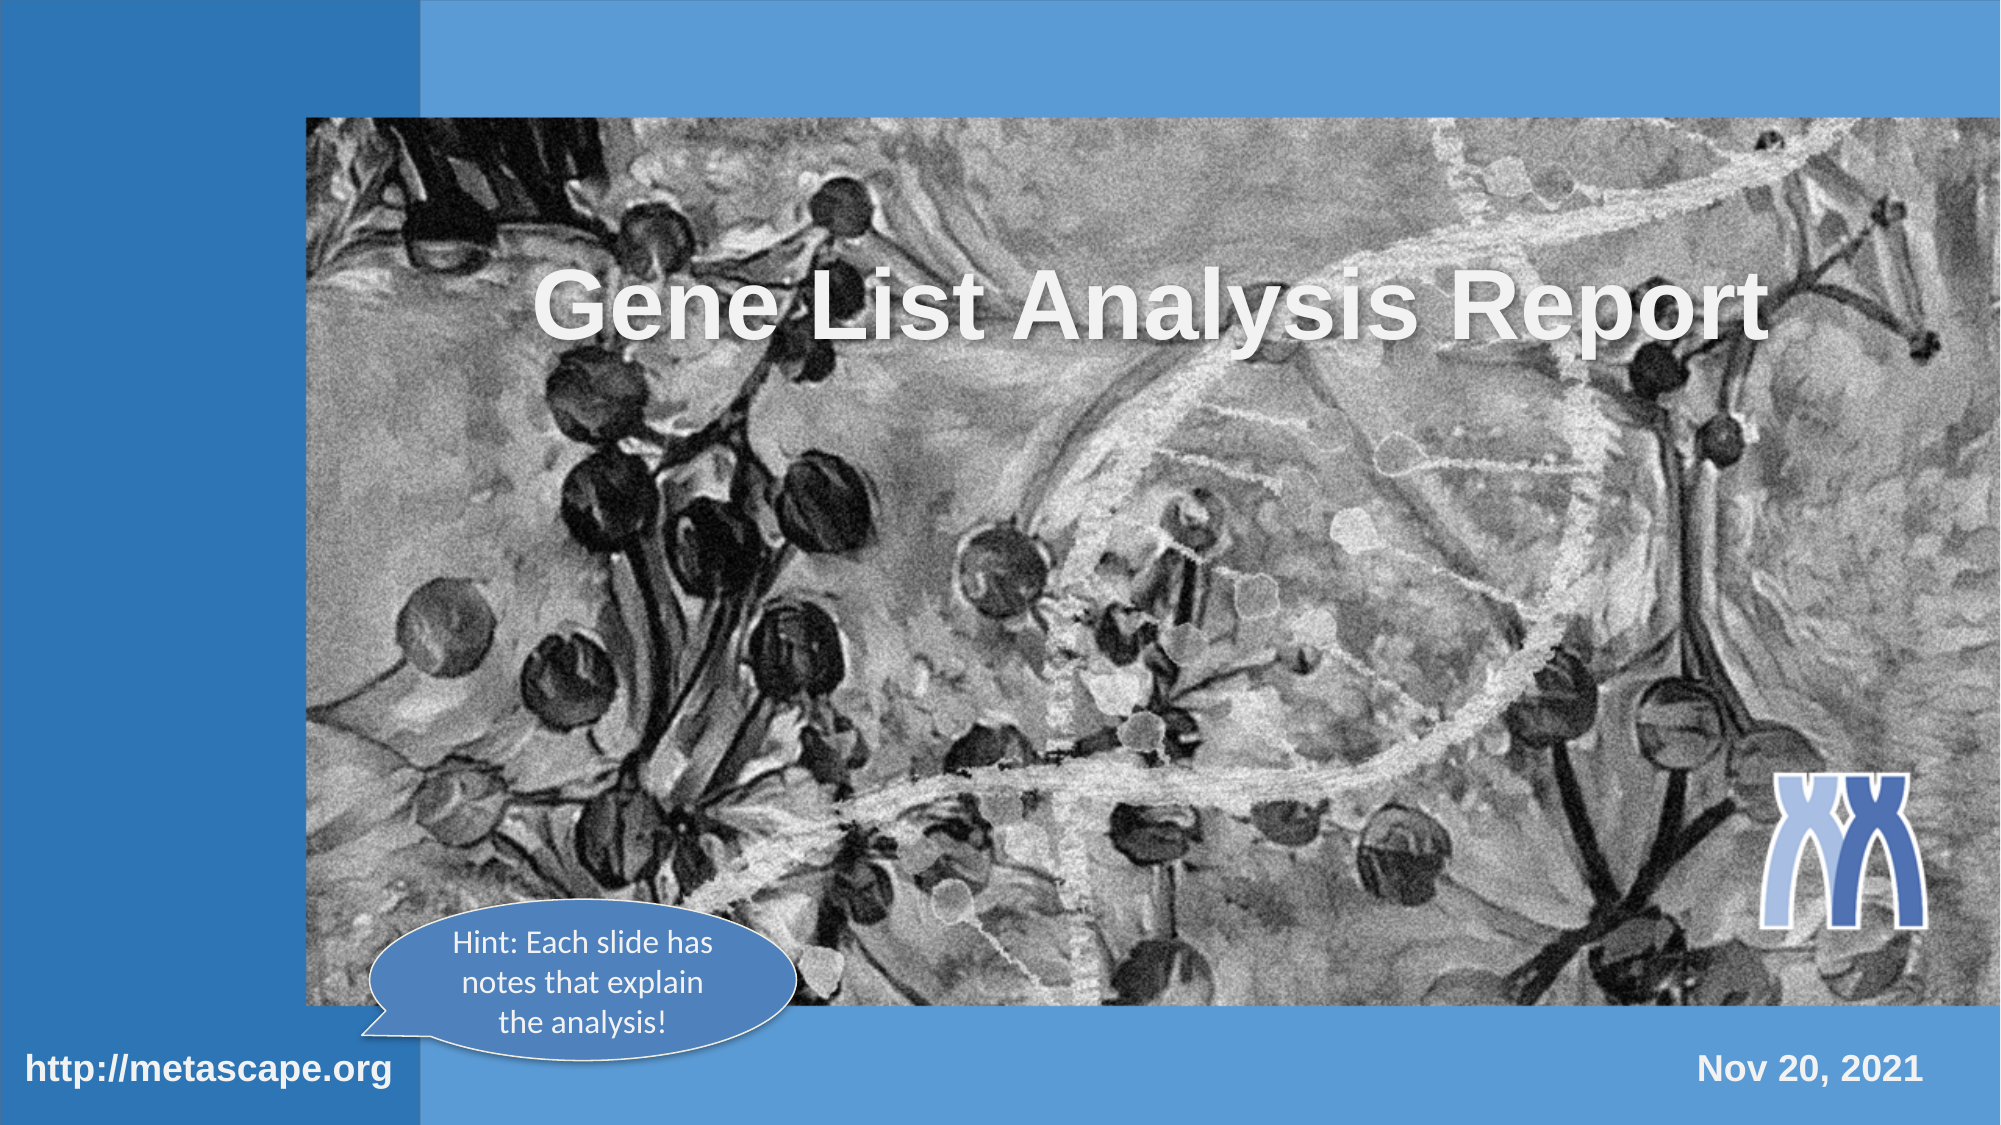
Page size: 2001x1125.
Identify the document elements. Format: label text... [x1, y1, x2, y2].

title Gene List Analysis Report [516, 261, 1811, 338]
text_box Hint: Each slide has notes that explain the analysis! [360, 898, 798, 1062]
picture [0, 0, 2001, 1125]
text_box Nov 20, 2021 [1682, 1036, 1939, 1097]
text_box http://metascape.org [9, 1036, 409, 1097]
